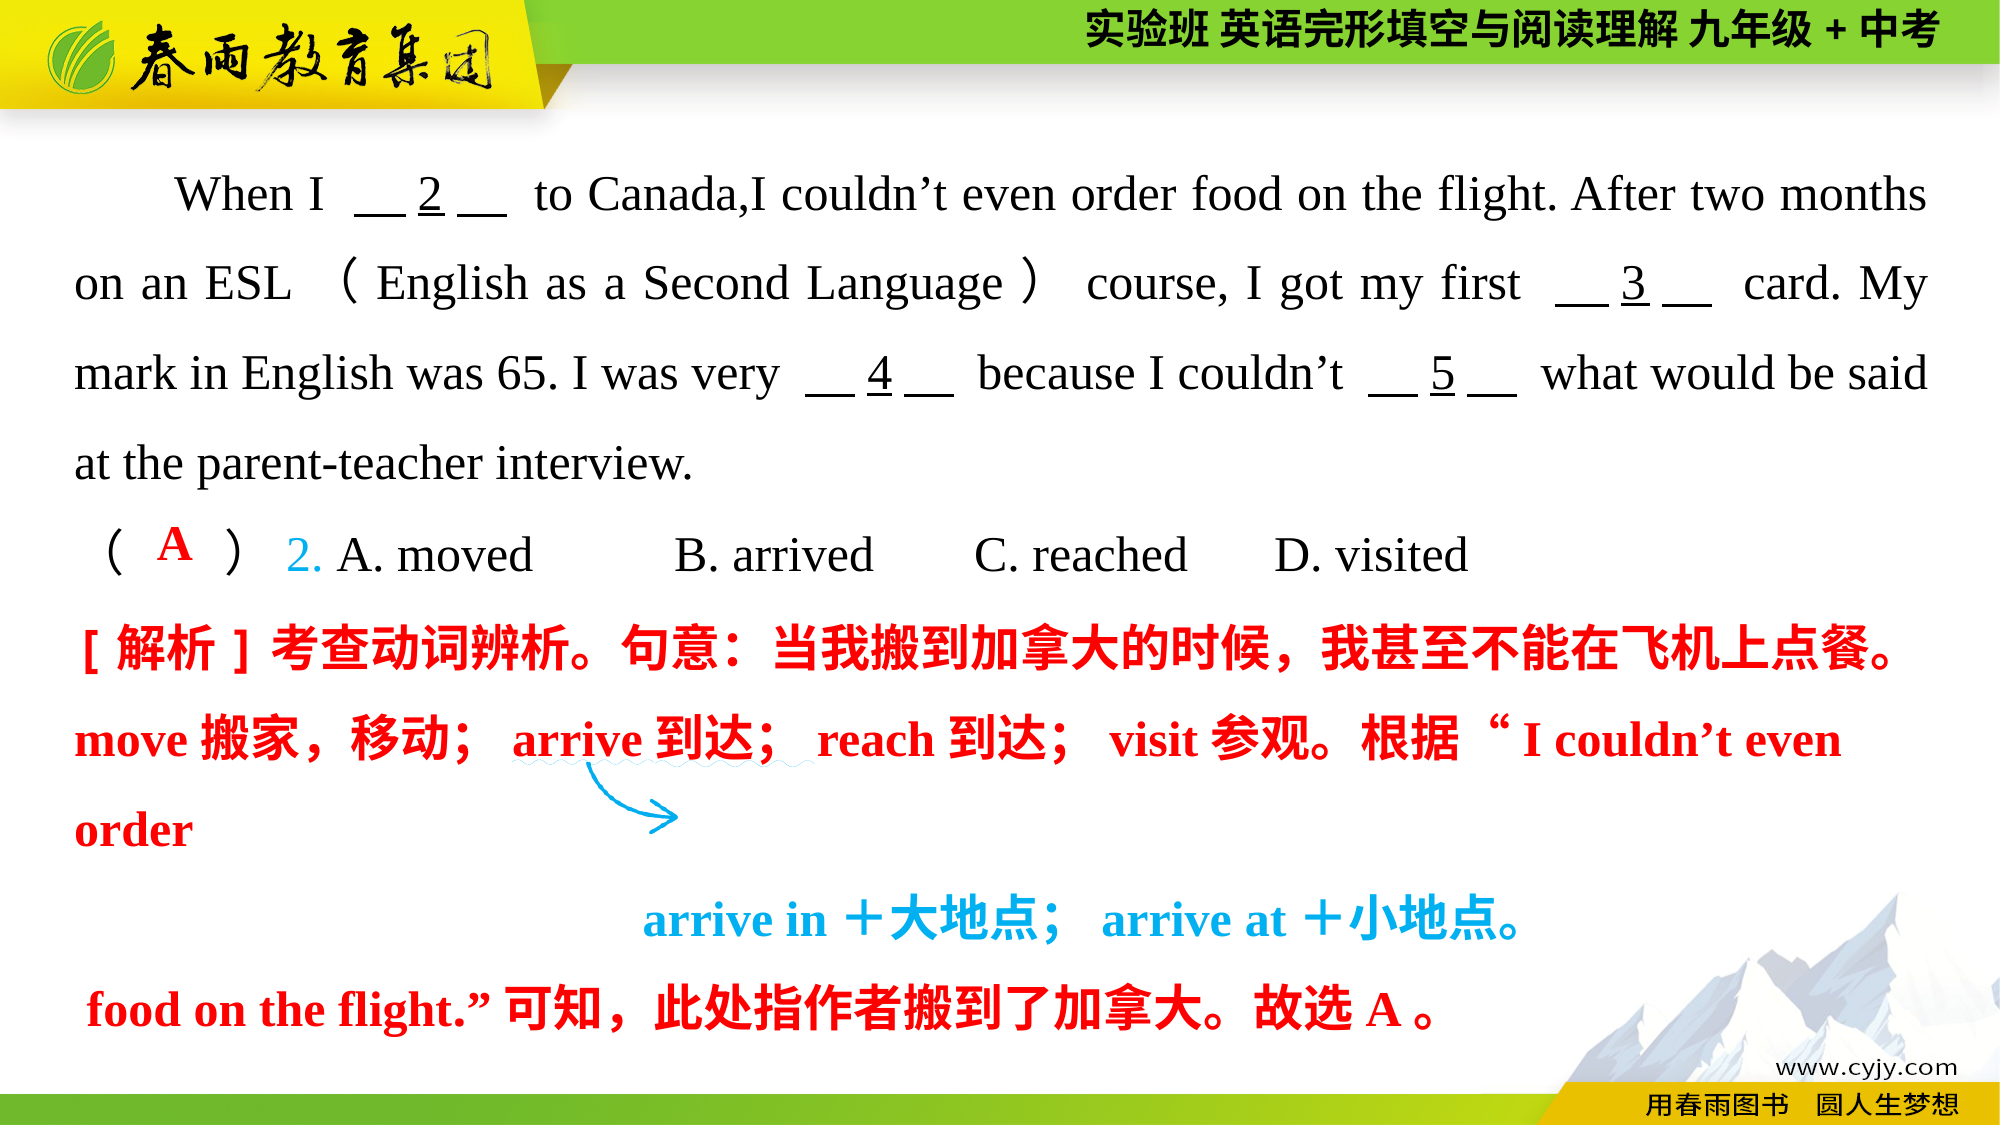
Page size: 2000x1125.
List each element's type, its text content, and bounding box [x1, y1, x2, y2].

list When I 2 to Canada,I couldn’t even order food on the flight. After two months on an ESL（English as a Second Language）course, I got my first 3 card. My mark in English was 65. I was very 4 because I couldn’t 5 what would be said at the parent-teacher interview. [59, 122, 1944, 501]
text_box A [141, 503, 208, 579]
text_box [解析]考查动词辨析。句意：当我搬到加拿大的时候，我甚至不能在飞机上点餐。move搬家，移动；arrive到达；reach到达；visit参观。根据“I couldn’t even order arrive in＋大地点；arrive at＋小地点。 food on the flight.”可知，此处指作者搬到了加拿大。故选A。 [59, 590, 1944, 1044]
text_box （ ）2. A. moved B. arrived C. reached D. visited [59, 501, 1944, 590]
picture [0, 0, 2000, 1125]
